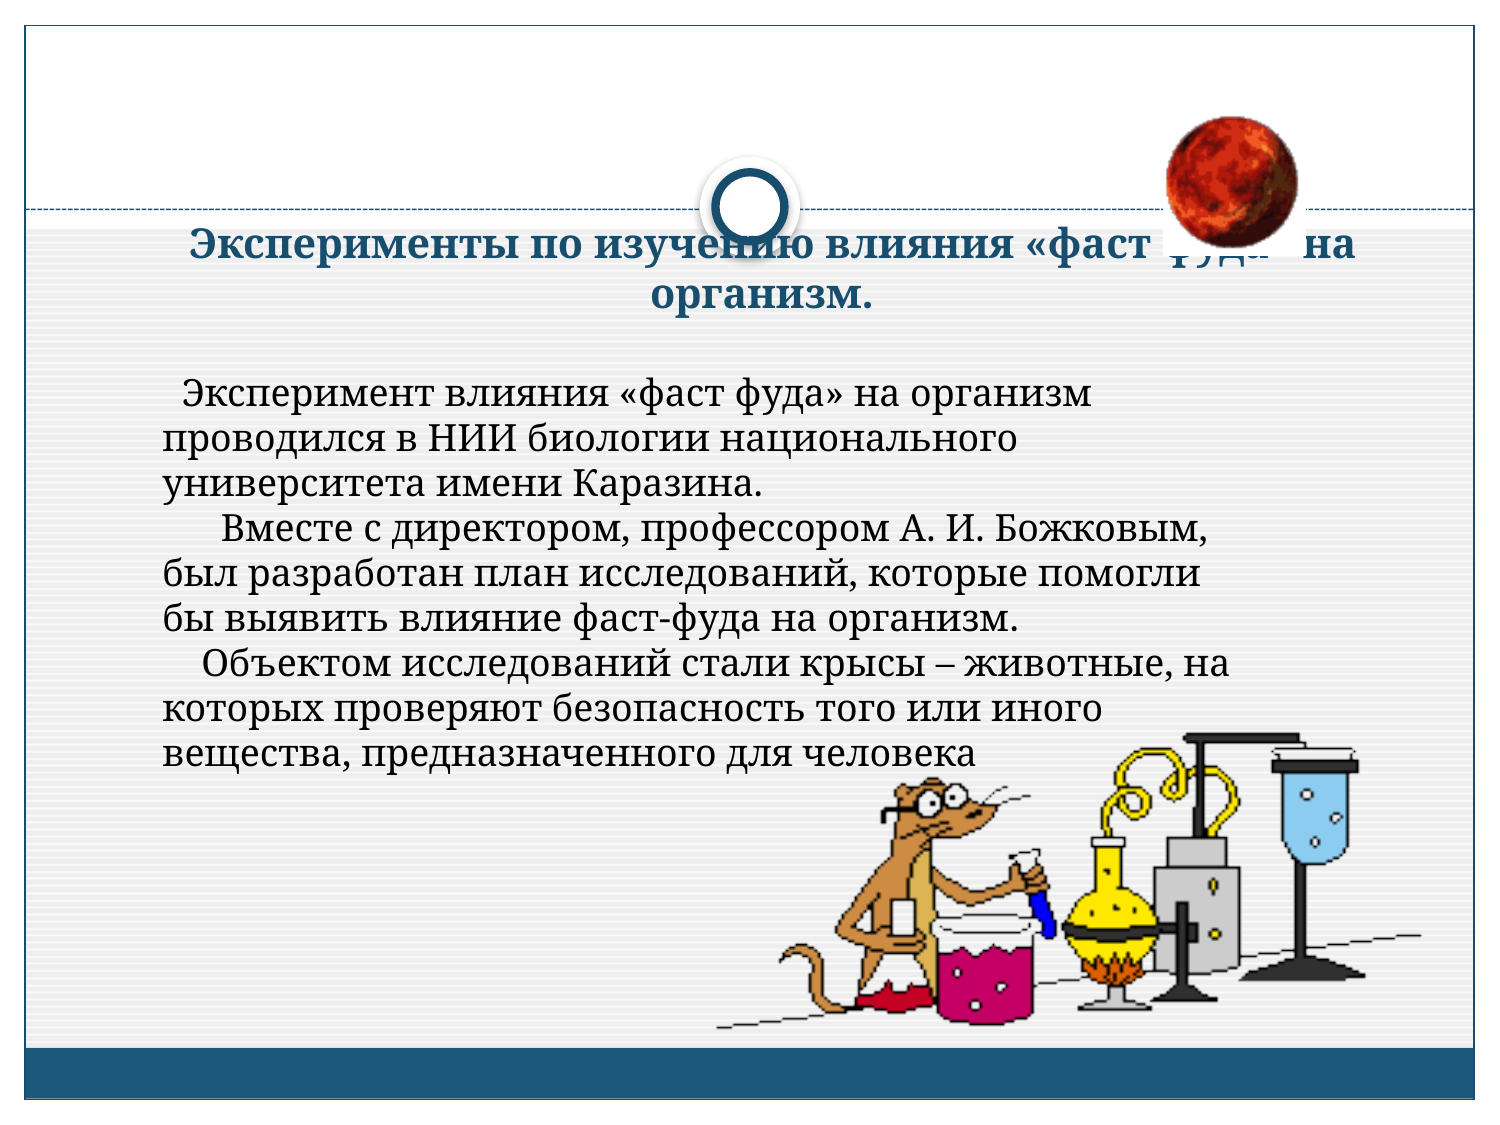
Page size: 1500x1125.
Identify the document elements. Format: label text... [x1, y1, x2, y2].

picture [714, 656, 1459, 1042]
picture [1163, 113, 1306, 256]
title Эксперименты по изучению влияния «фаст фуда» на организм. [49, 208, 1475, 374]
text_box Эксперимент влияния «фаст фуда» на организм проводился в НИИ биологии национального университета имени Каразина. Вместе с директором, профессором А. И. Божковым, был разработан план исследований, которые помогли бы выявить влияние фаст-фуда на организм. Объектом исследований стали крысы – животные, на которых проверяют безопасность того или иного вещества, предназначенного для человека [147, 361, 1270, 782]
